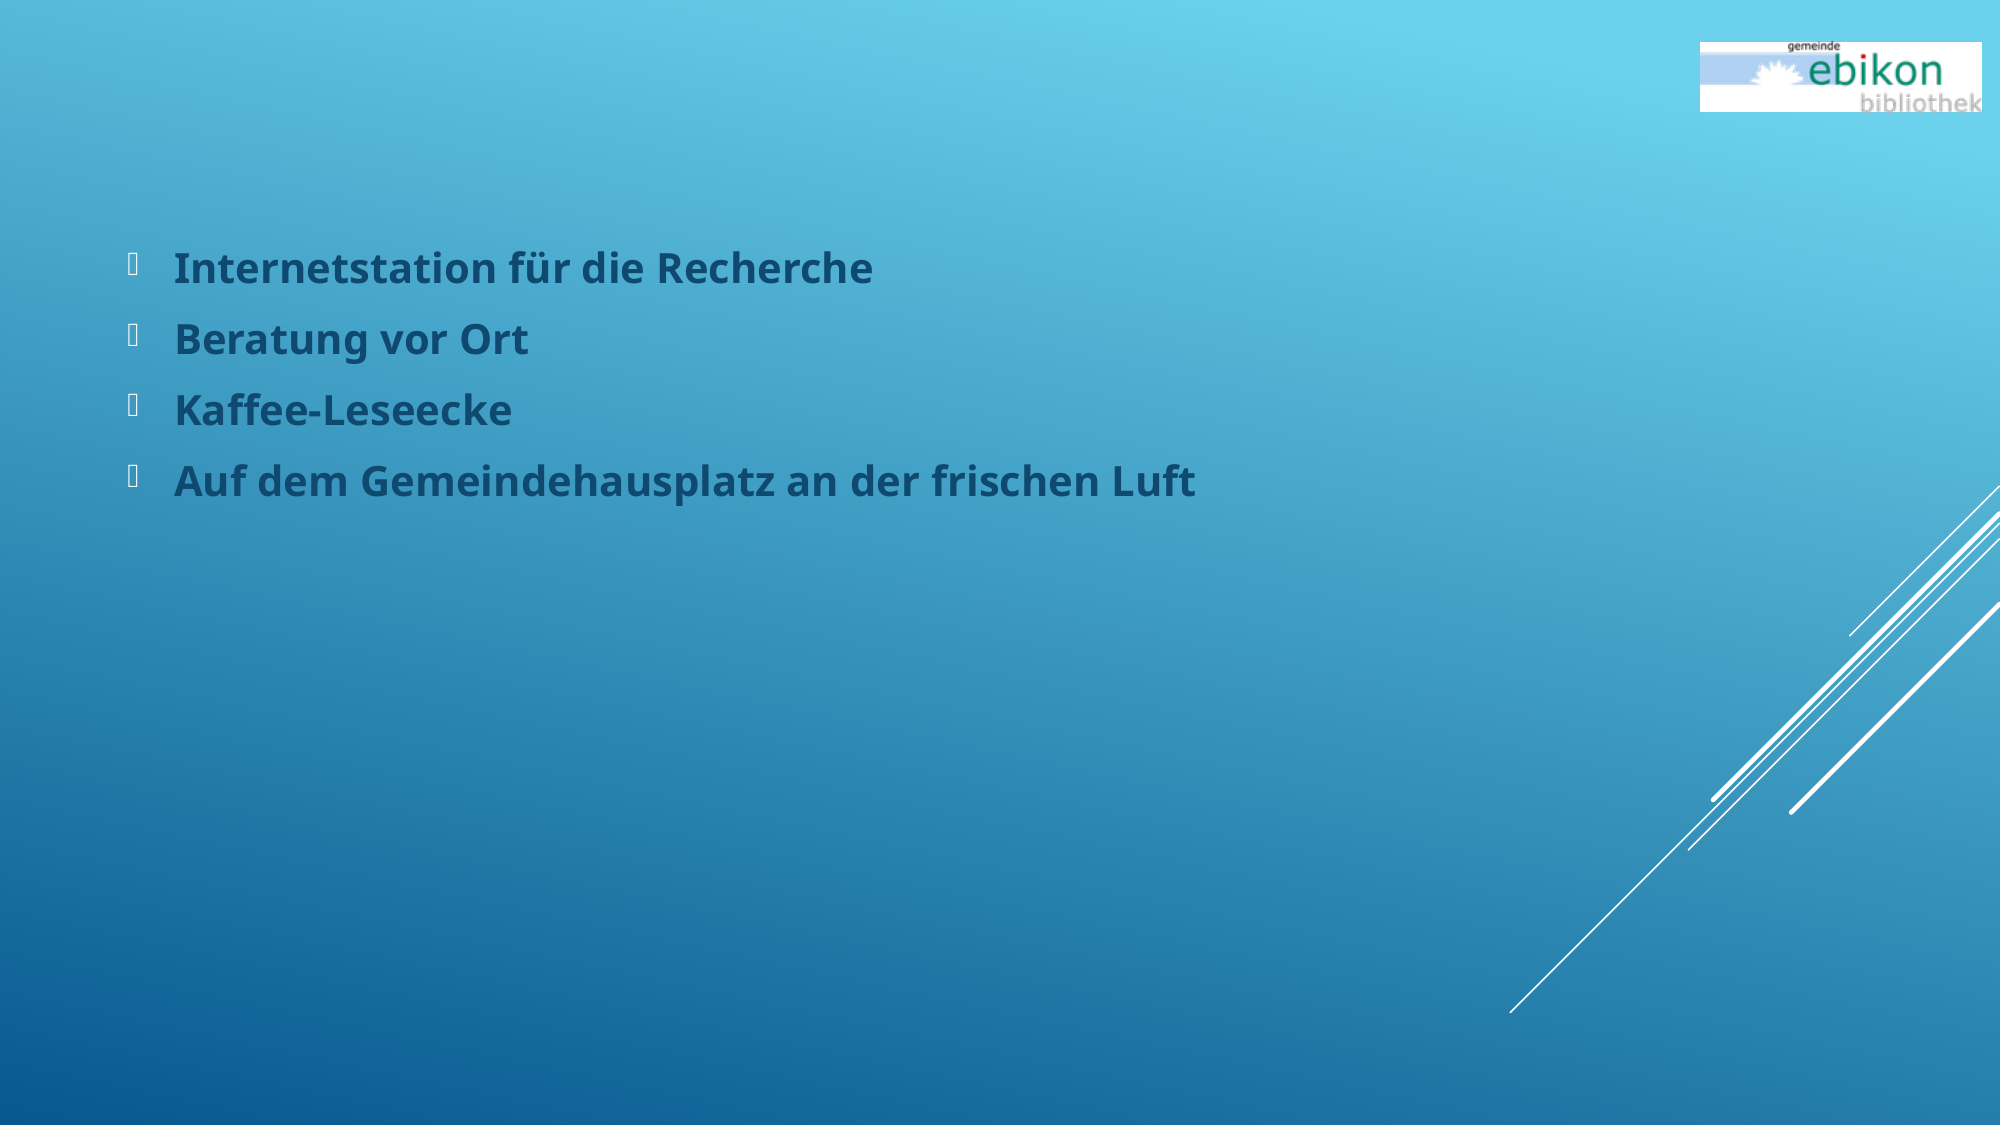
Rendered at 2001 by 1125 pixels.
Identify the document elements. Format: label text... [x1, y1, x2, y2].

picture [1700, 41, 1983, 113]
list Internetstation für die Recherche Beratung vor Ort Kaffee-Leseecke Auf dem Gemeindehausplatz an der frischen Luft [112, 112, 1513, 706]
